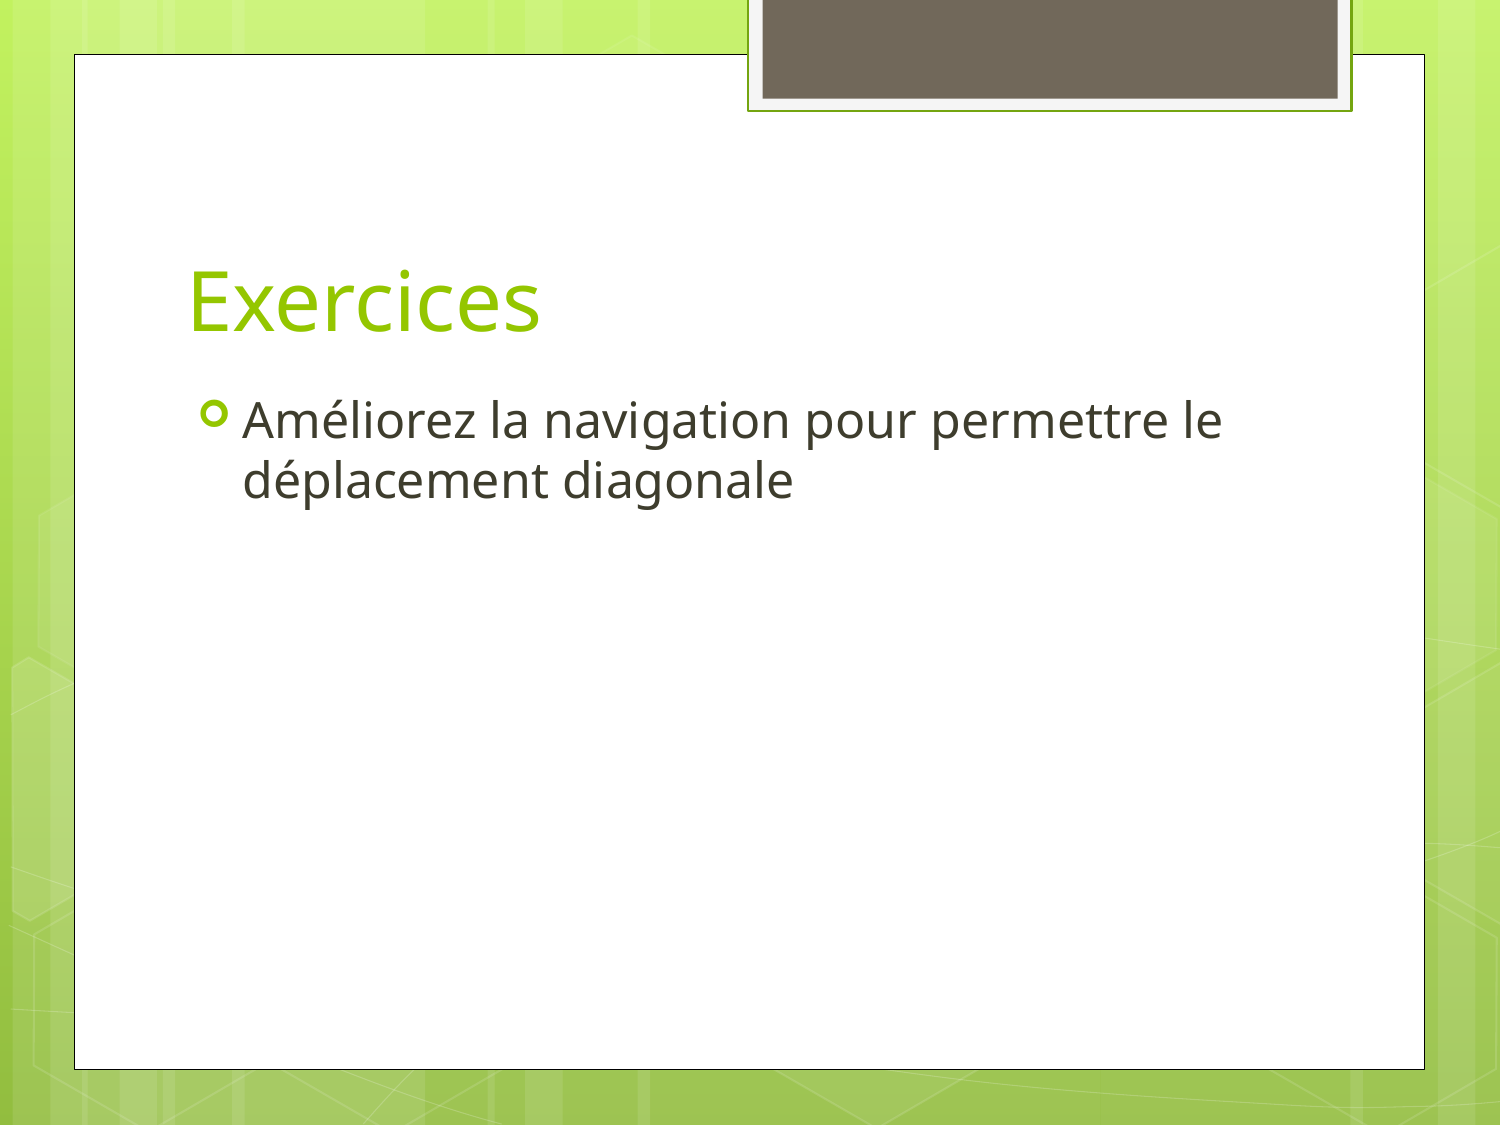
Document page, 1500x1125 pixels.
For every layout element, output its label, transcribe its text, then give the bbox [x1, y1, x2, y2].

list Améliorez la navigation pour permettre le déplacement diagonale [171, 381, 1283, 957]
title Exercices [171, 168, 1324, 357]
